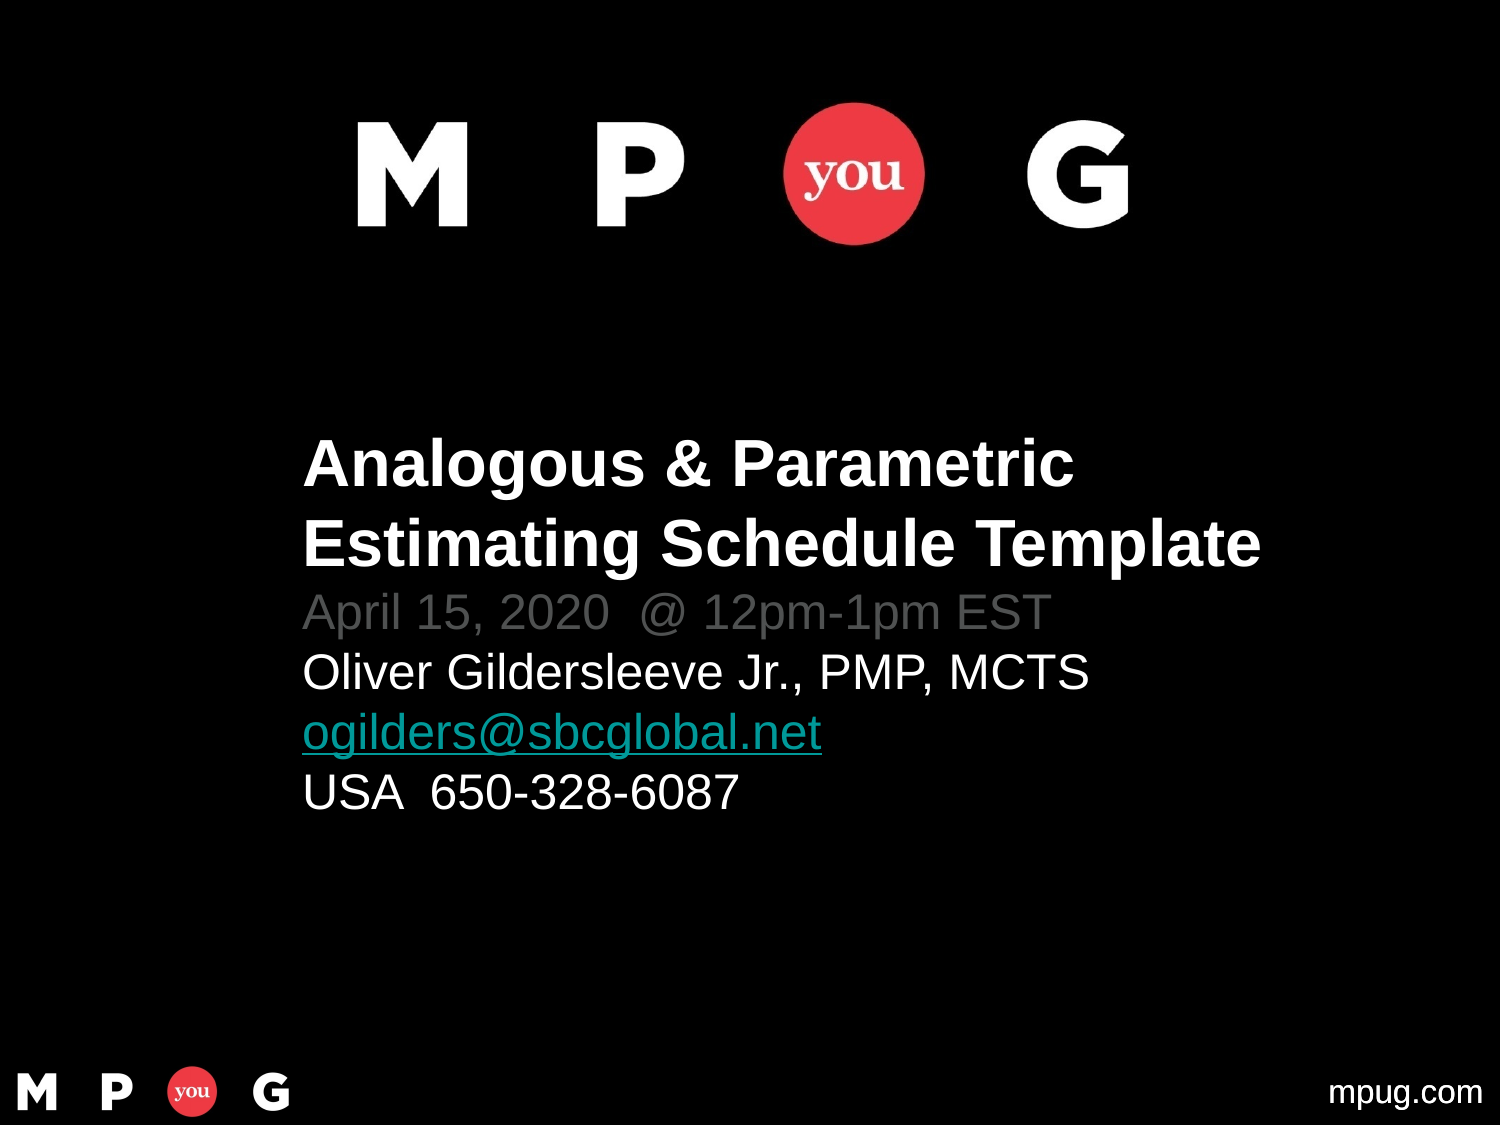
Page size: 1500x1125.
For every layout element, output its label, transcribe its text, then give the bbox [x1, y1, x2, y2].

picture [15, 1065, 291, 1119]
text_box Analogous & Parametric Estimating Schedule Template April 15, 2020 @ 12pm-1pm EST Oliver Gildersleeve Jr., PMP, MCTS ogilders@sbcglobal.net USA 650-328-6087 [287, 412, 1338, 888]
picture [349, 99, 1135, 251]
